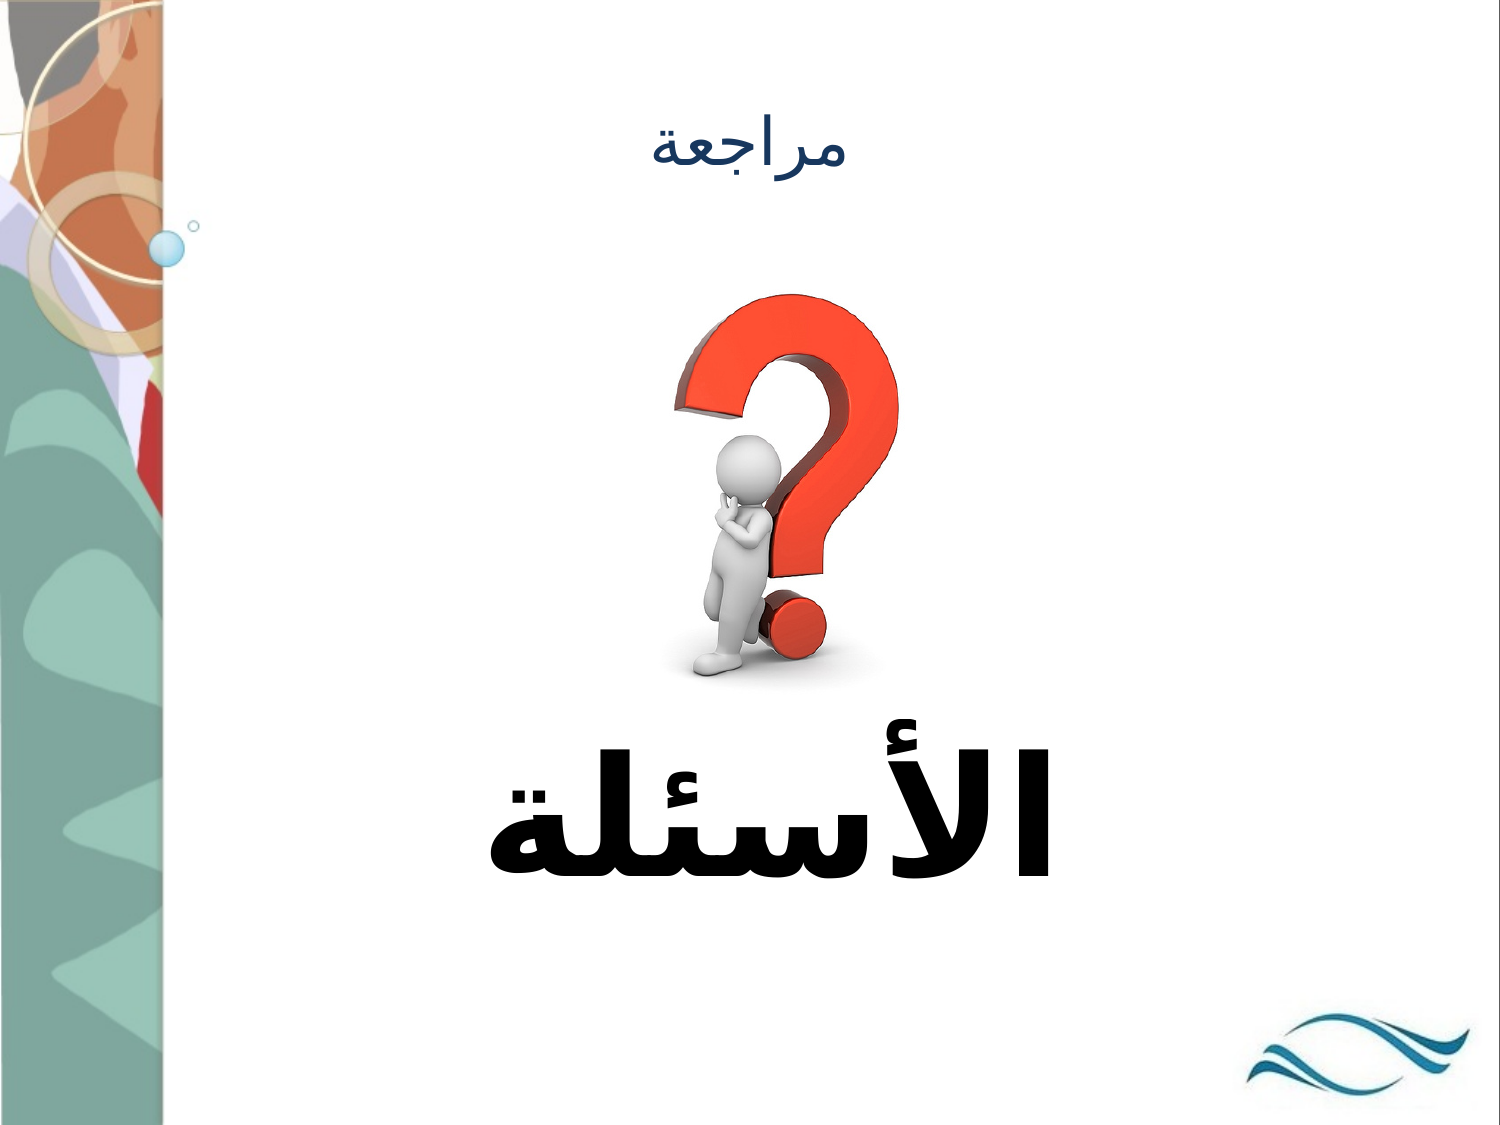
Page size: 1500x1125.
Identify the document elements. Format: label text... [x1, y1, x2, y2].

list الأسئلة [162, 262, 1425, 1005]
text_box مراجعة [74, 45, 1425, 233]
picture [0, 0, 1500, 1125]
